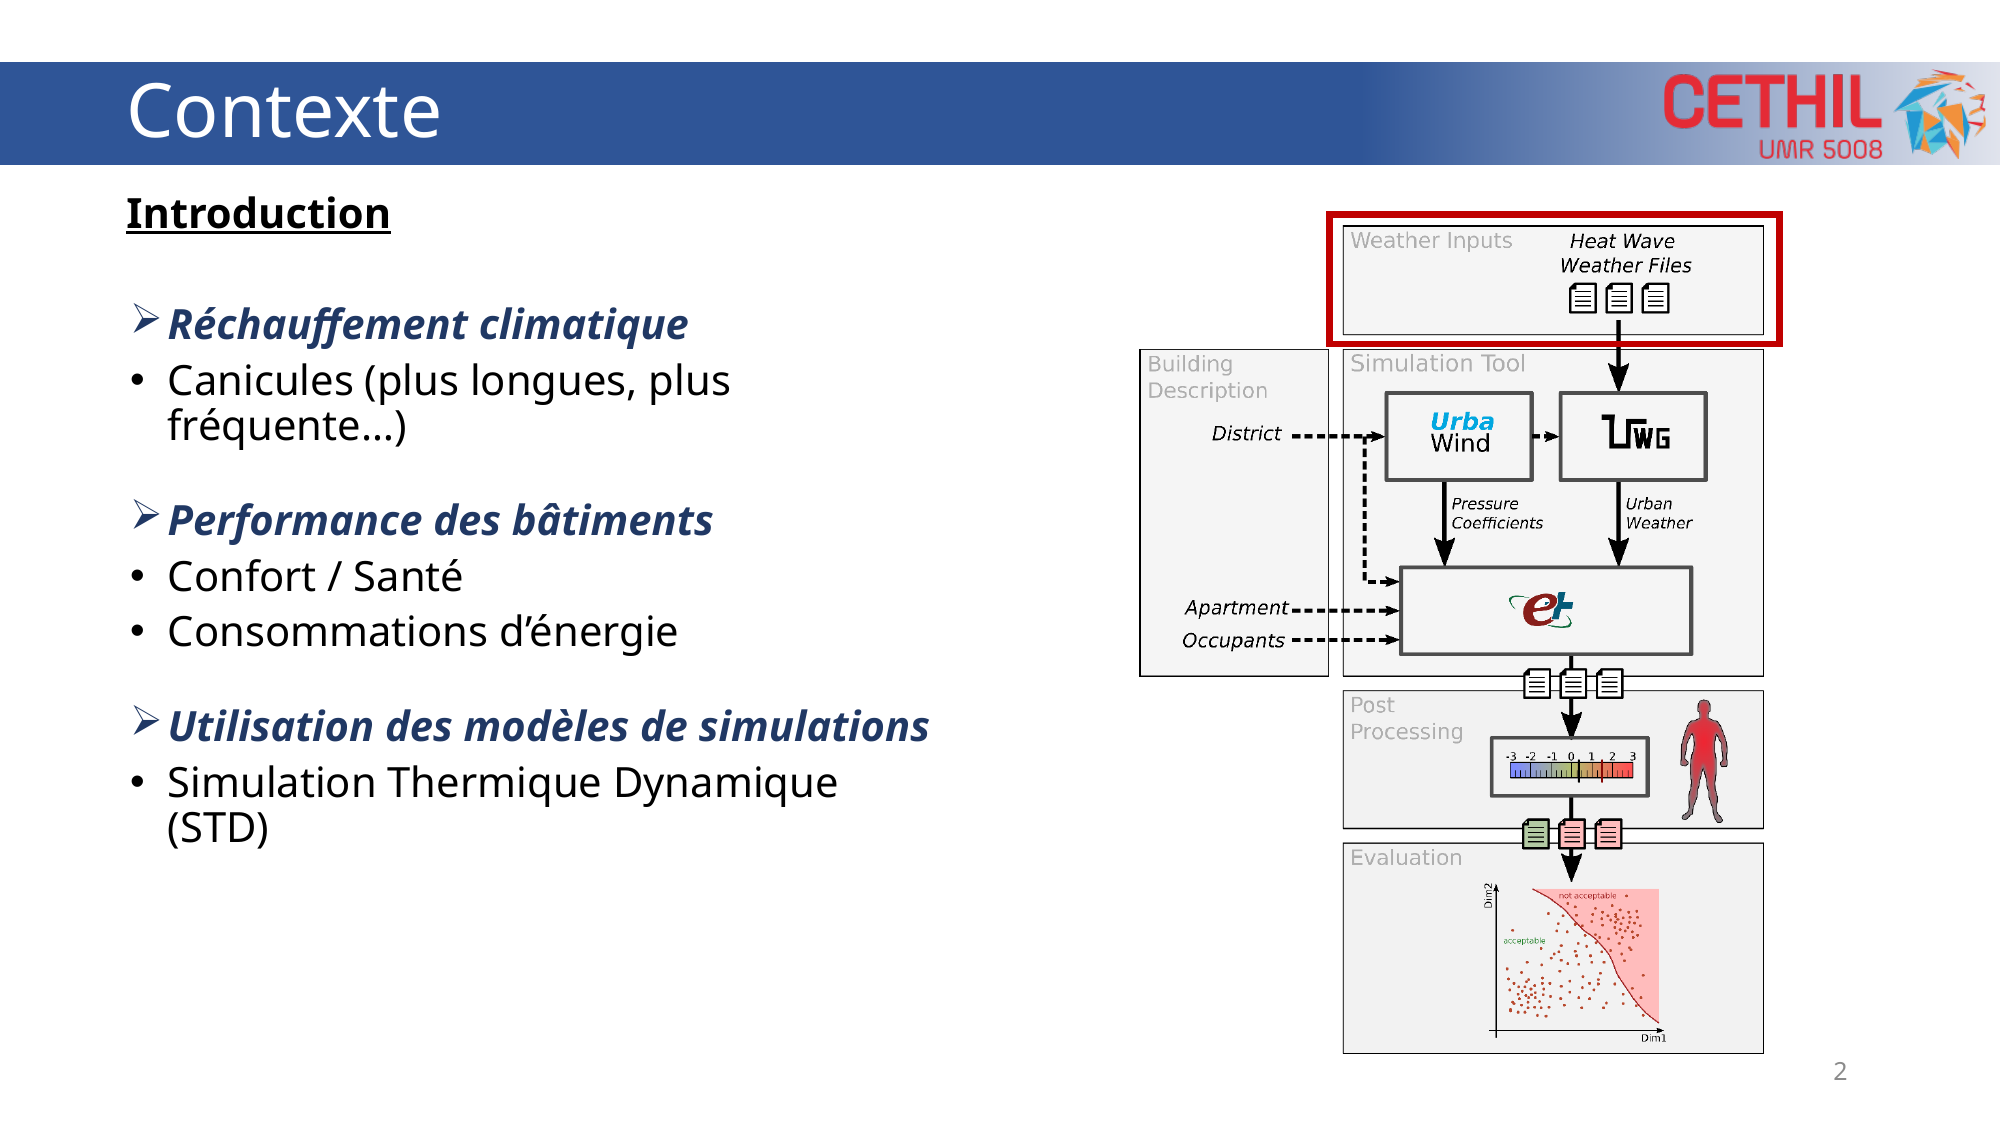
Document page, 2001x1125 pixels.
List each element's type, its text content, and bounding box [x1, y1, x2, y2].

list Introduction [111, 184, 1935, 267]
list Réchauffement climatique Canicules (plus longues, plus fréquente…) Performance des bâtiments Confort / Santé Consommations d’énergie Utilisation des modèles de simulations Simulation Thermique Dynamique (STD) [111, 296, 961, 1014]
picture [1139, 225, 1765, 1054]
text_box [1329, 214, 1781, 345]
slide_number 2 [1412, 1042, 1863, 1103]
title Contexte [111, 42, 1937, 185]
